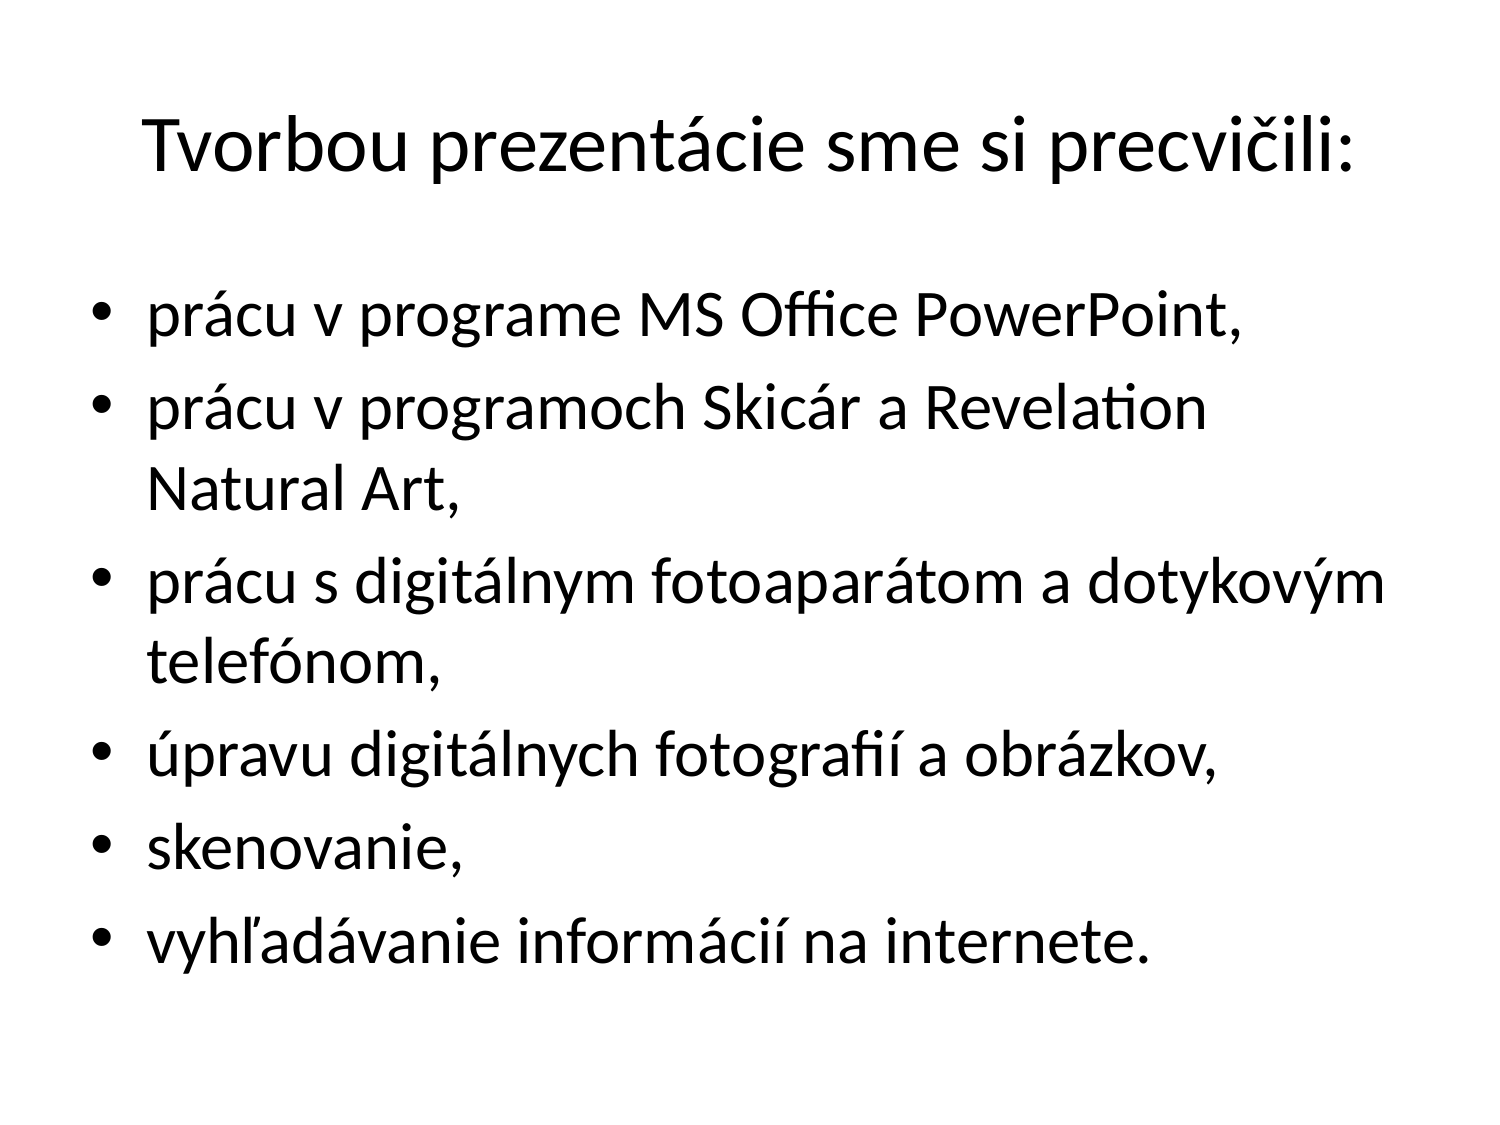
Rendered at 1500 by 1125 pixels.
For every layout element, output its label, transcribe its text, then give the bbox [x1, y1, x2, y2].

title Tvorbou prezentácie sme si precvičili: [75, 45, 1425, 233]
list prácu v programe MS Office PowerPoint, prácu v programoch Skicár a Revelation Natural Art, prácu s digitálnym fotoaparátom a dotykovým telefónom, úpravu digitálnych fotografií a obrázkov, skenovanie, vyhľadávanie informácií na internete. [75, 262, 1425, 1005]
